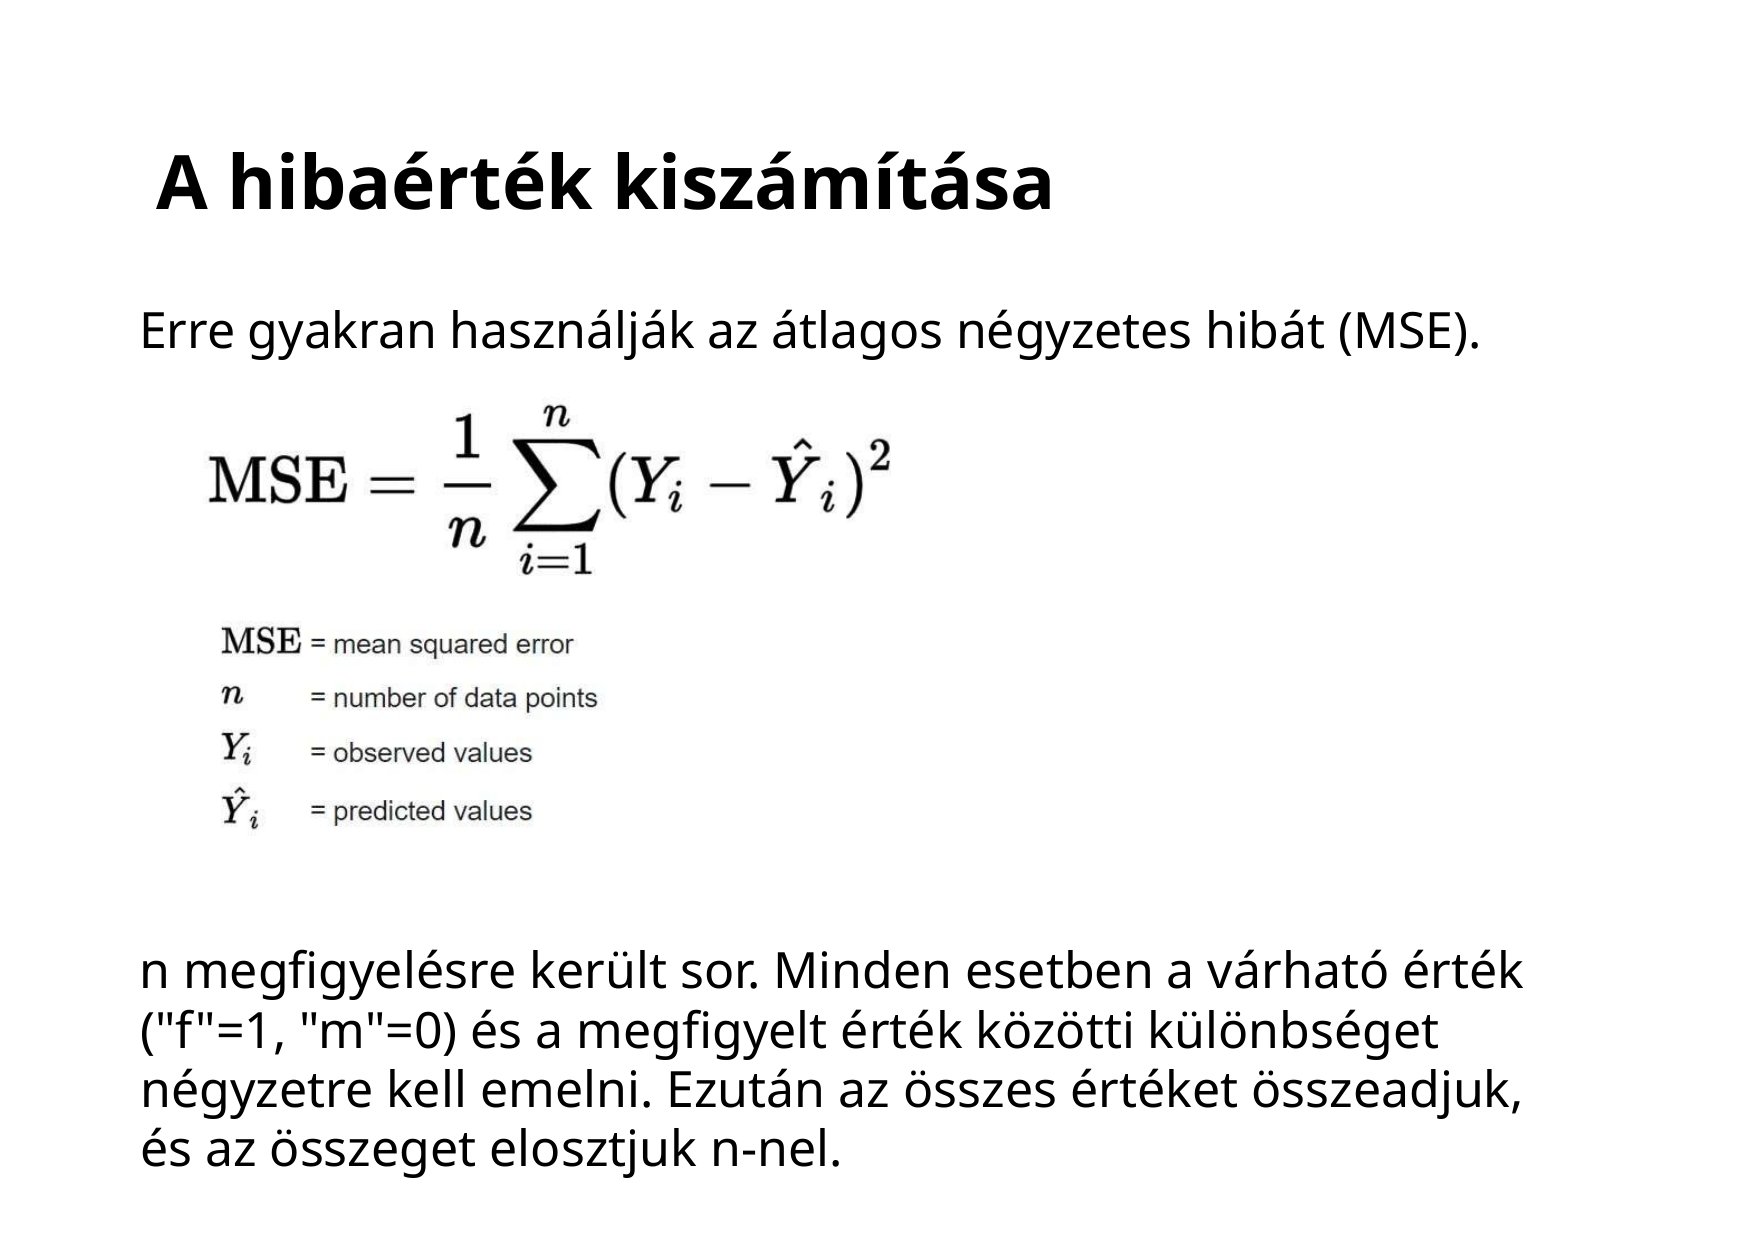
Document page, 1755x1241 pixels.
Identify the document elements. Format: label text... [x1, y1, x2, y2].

text_box n megfigyelésre került sor. Minden esetben a várható érték ("f"=1, "m"=0) és a megfigyelt érték közötti különbséget négyzetre kell emelni. Ezután az összes értéket összeadjuk, és az összeget elosztjuk n-nel. [137, 939, 1565, 1179]
text_box A hibaérték kiszámítása [154, 132, 1312, 225]
title Erre gyakran használják az átlagos négyzetes hibát (MSE). [137, 296, 1565, 506]
picture [202, 397, 891, 836]
